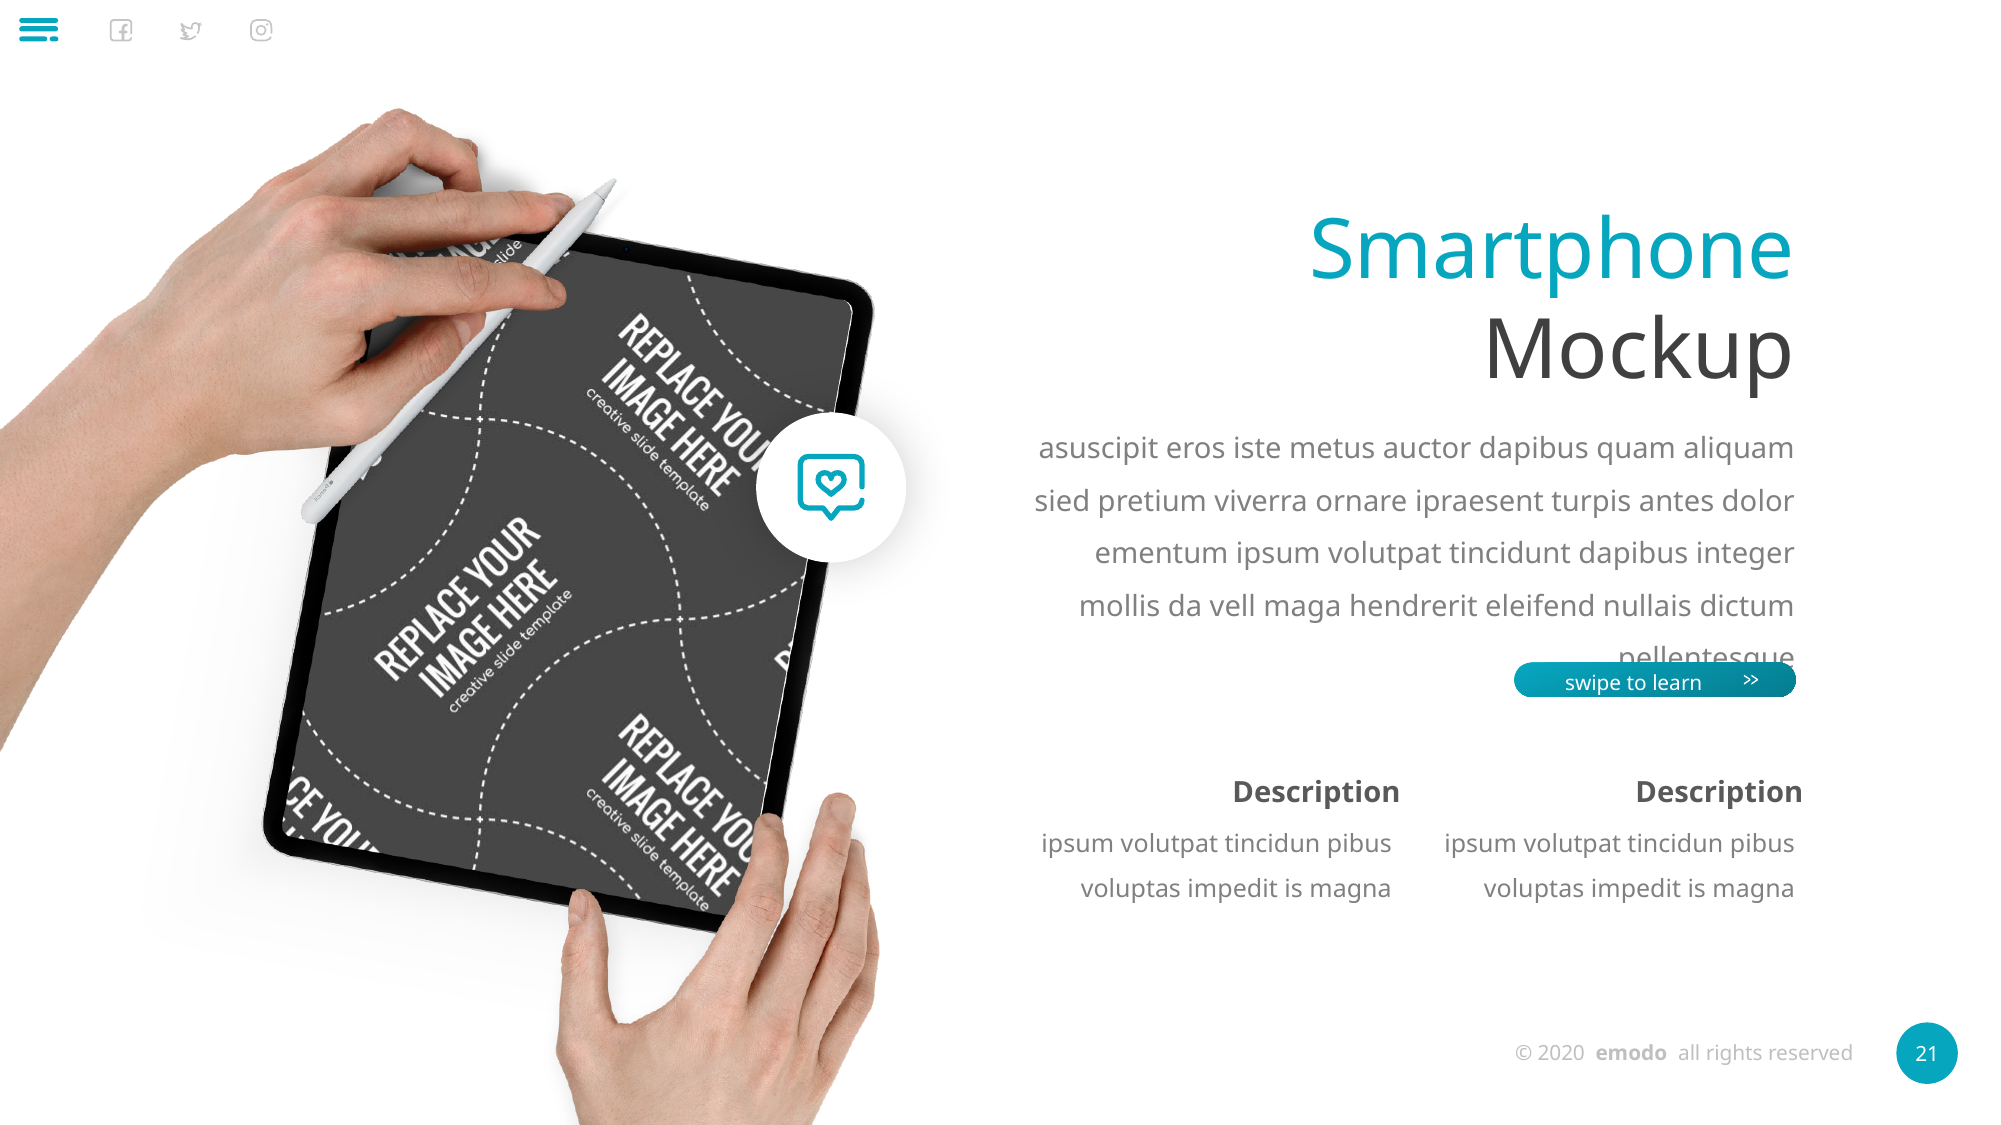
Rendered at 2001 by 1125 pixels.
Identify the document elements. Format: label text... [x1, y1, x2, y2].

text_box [1514, 649, 1796, 699]
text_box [1523, 1022, 1958, 1084]
text_box Description [1635, 756, 1804, 809]
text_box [756, 412, 907, 563]
text_box ipsum volutpat tincidun pibus voluptas impedit is magna [1028, 812, 1393, 903]
text_box asuscipit eros iste metus auctor dapibus quam aliquam sied pretium viverra ornare ipraesent turpis antes dolor ementum ipsum volutpat tincidunt dapibus integer mollis da vell maga hendrerit eleifend nullais dictum pellentesque [1006, 412, 1796, 675]
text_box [19, 17, 273, 42]
picture [0, 108, 907, 1125]
text_box Smartphone Mockup [1124, 194, 1796, 395]
text_box Description [1232, 756, 1401, 809]
text_box ipsum volutpat tincidun pibus voluptas impedit is magna [1431, 812, 1796, 903]
